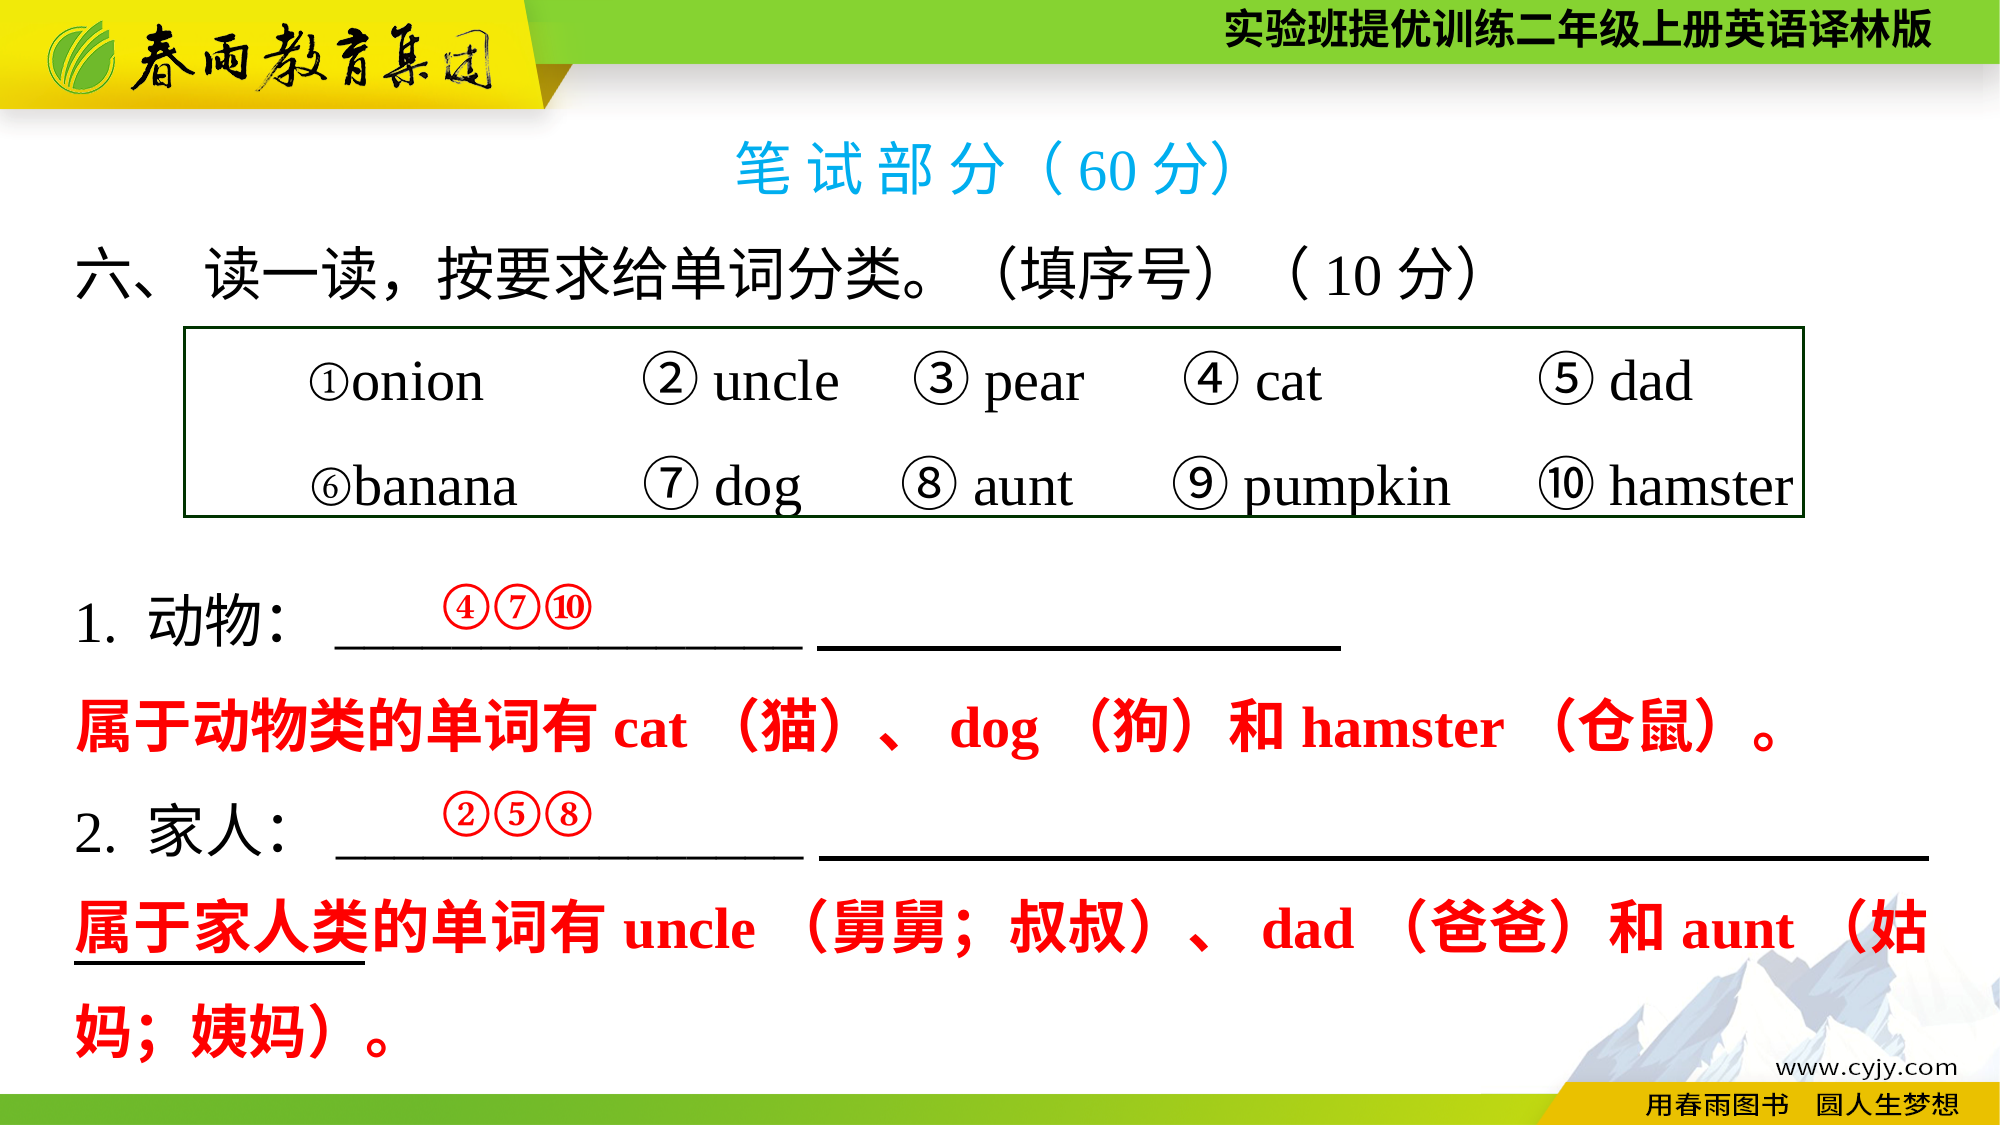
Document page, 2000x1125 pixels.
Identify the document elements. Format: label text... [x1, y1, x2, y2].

text_box 属于家人类的单词有uncle（舅舅；叔叔）、dad（爸爸）和aunt（姑妈；姨妈）。 [59, 847, 1944, 1073]
text_box 1. 动物：________________ 2. 家人：________________ [59, 541, 1944, 847]
text_box ②⑤⑧ [426, 766, 609, 847]
list 笔 试 部 分（60分） 六、 读一读，按要求给单词分类。（填序号）（10分） ①onion ②uncle ③pear ④cat ⑤dad ⑥banana ⑦dog ⑧aunt ⑨pumpkin ⑩hamster [59, 90, 1944, 530]
picture [0, 0, 2000, 1125]
text_box 属于动物类的单词有cat（猫）、dog（狗）和hamster（仓鼠）。 [60, 646, 1945, 767]
text_box ④⑦⑩ [426, 559, 609, 645]
text_box [184, 327, 1804, 517]
